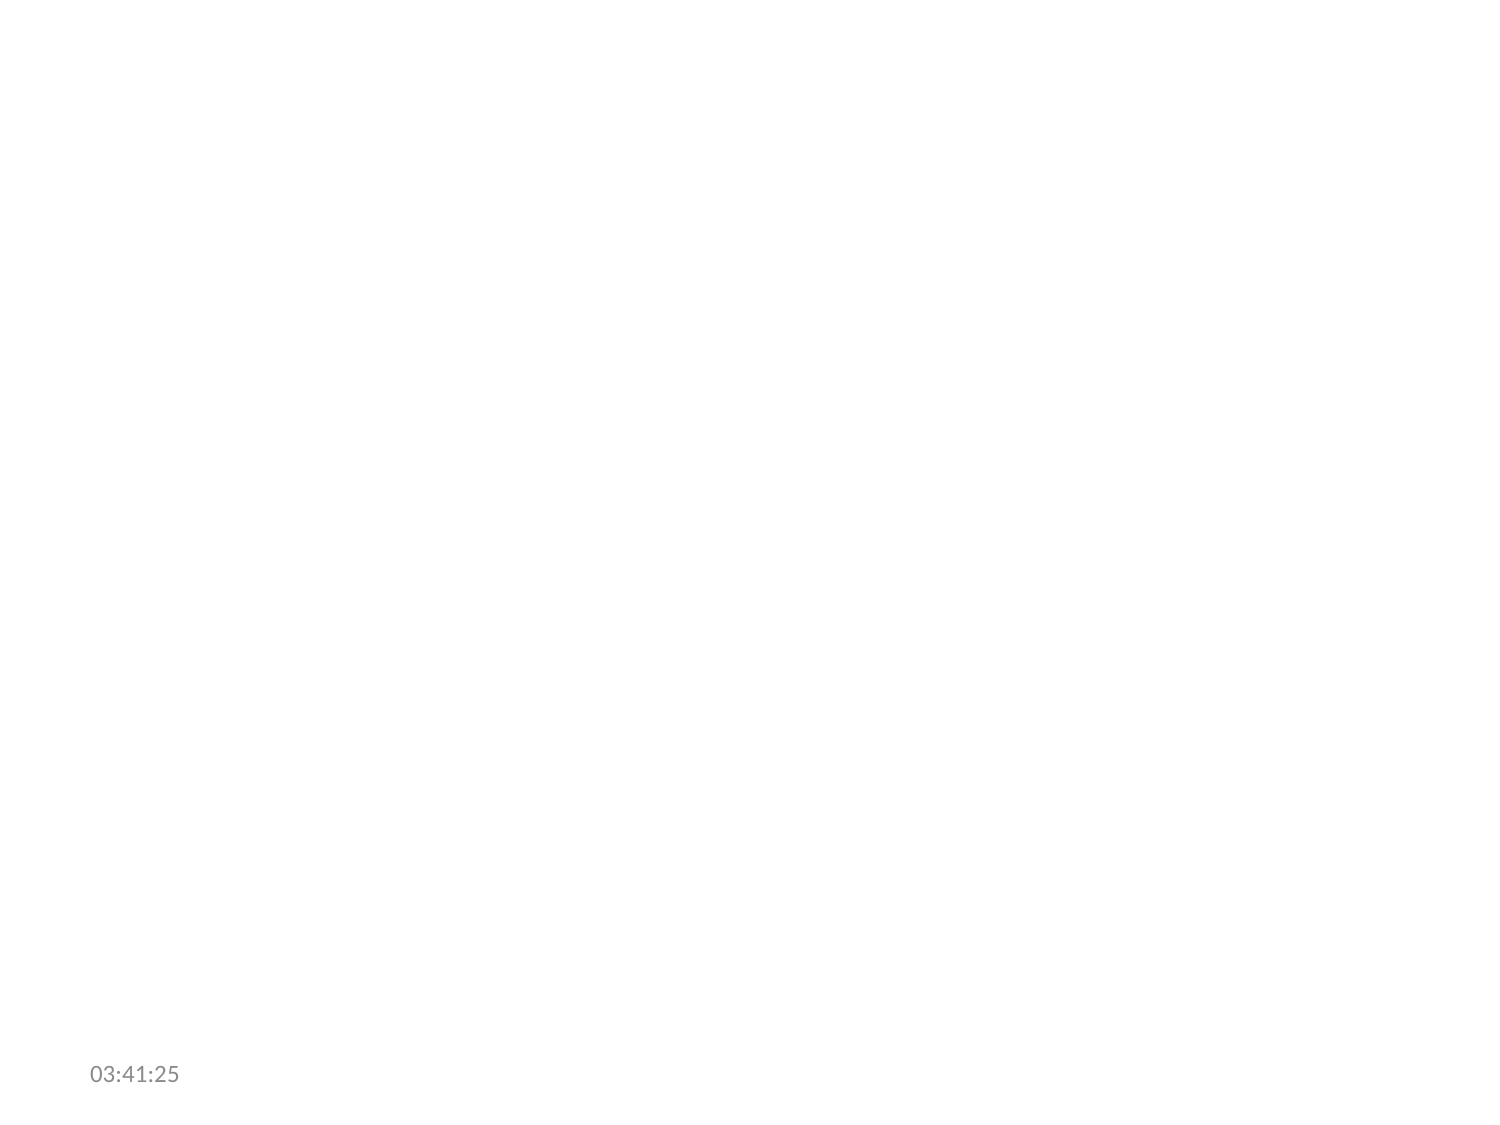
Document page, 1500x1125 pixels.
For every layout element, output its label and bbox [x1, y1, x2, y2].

slide_number [75, 1042, 425, 1103]
